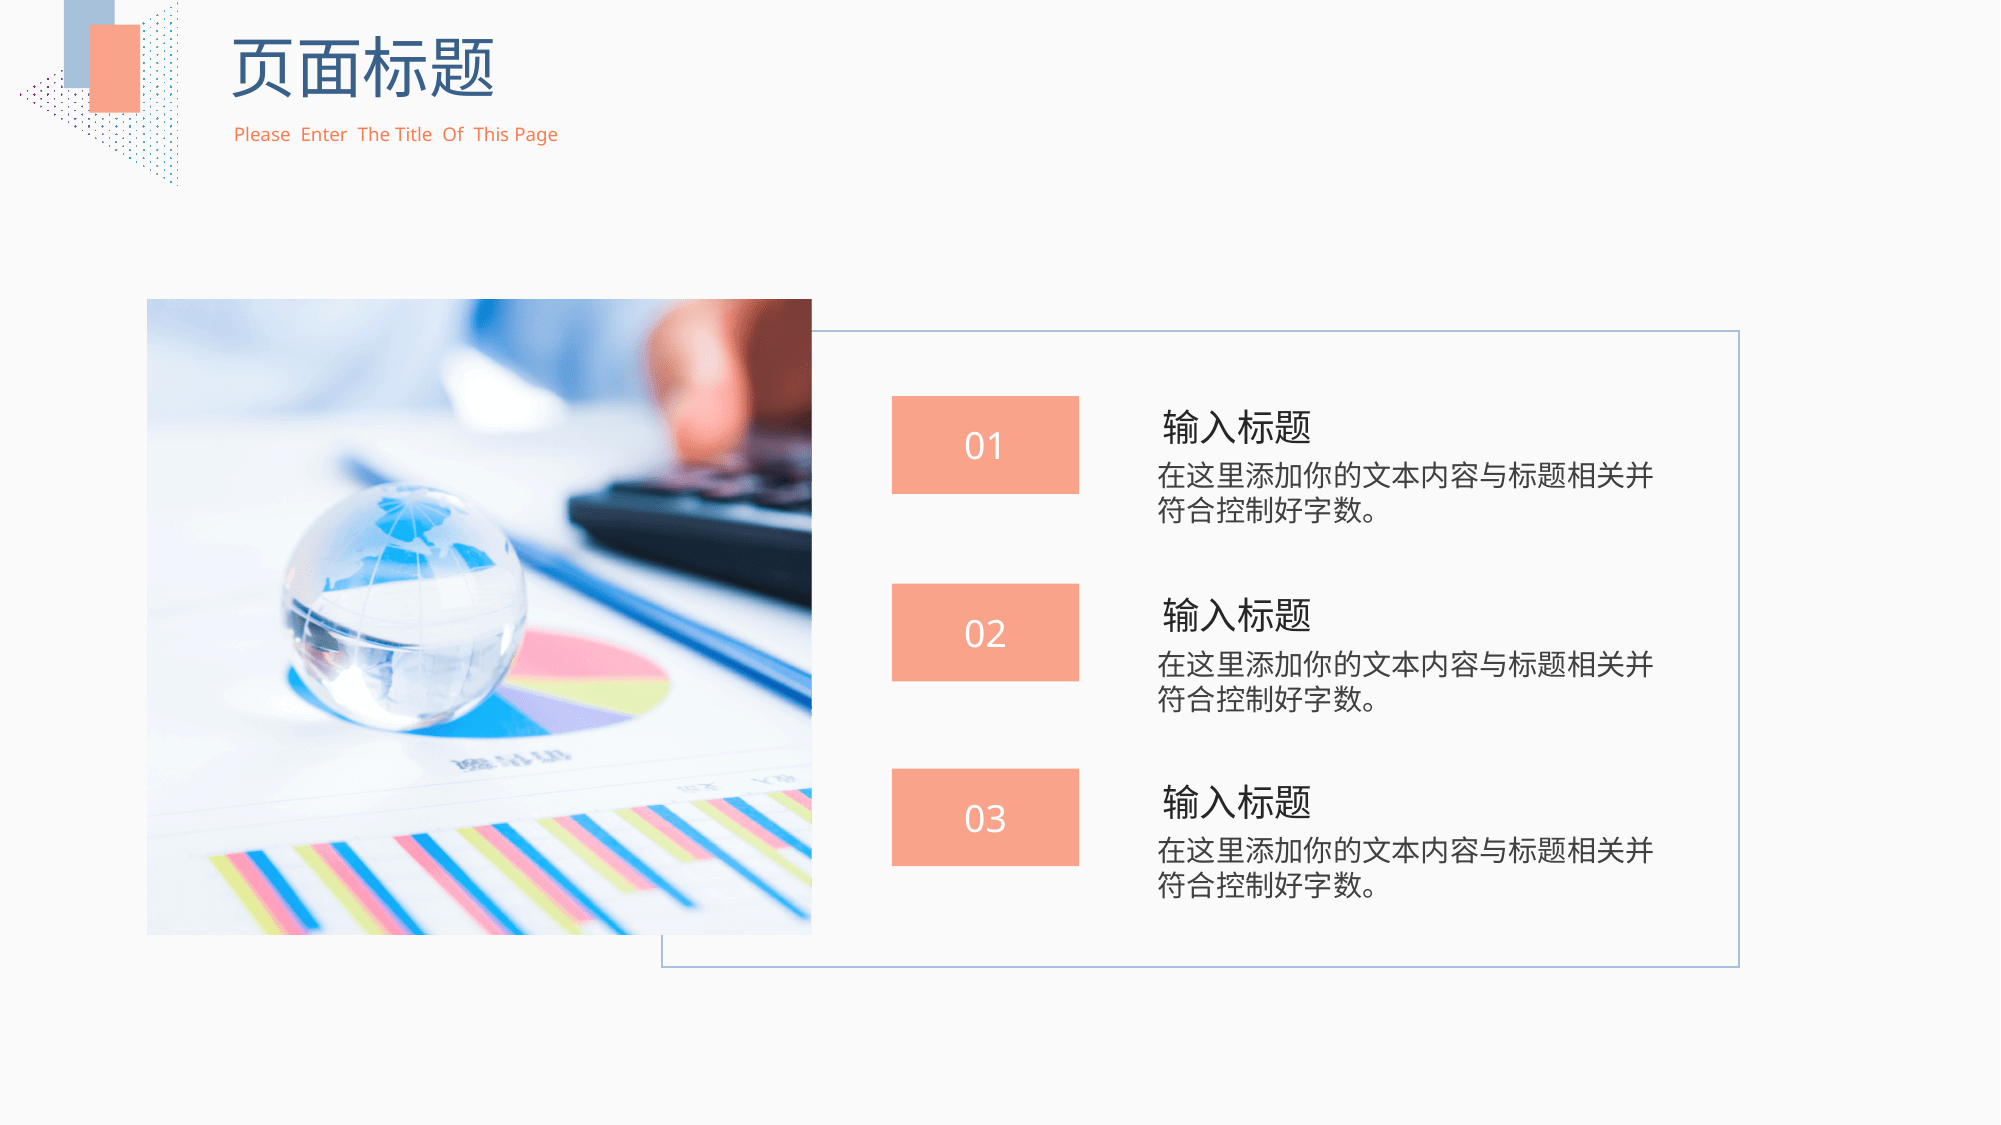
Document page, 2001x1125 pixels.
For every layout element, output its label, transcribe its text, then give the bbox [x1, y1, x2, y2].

text_box 02 [891, 583, 1080, 682]
text_box 输入标题 [1147, 748, 1494, 831]
text_box Please Enter The Title Of This Page [219, 114, 686, 153]
text_box 在这里添加你的文本内容与标题相关并符合控制好字数。 [1143, 824, 1676, 910]
text_box 页面标题 [214, 18, 682, 114]
text_box 输入标题 [1147, 562, 1494, 645]
text_box 输入标题 [1147, 374, 1494, 457]
text_box 01 [891, 395, 1080, 495]
text_box 03 [891, 768, 1080, 867]
text_box 在这里添加你的文本内容与标题相关并符合控制好字数。 [1143, 638, 1676, 724]
picture [147, 299, 812, 935]
text_box 在这里添加你的文本内容与标题相关并符合控制好字数。 [1143, 450, 1676, 535]
text_box [661, 330, 1740, 968]
